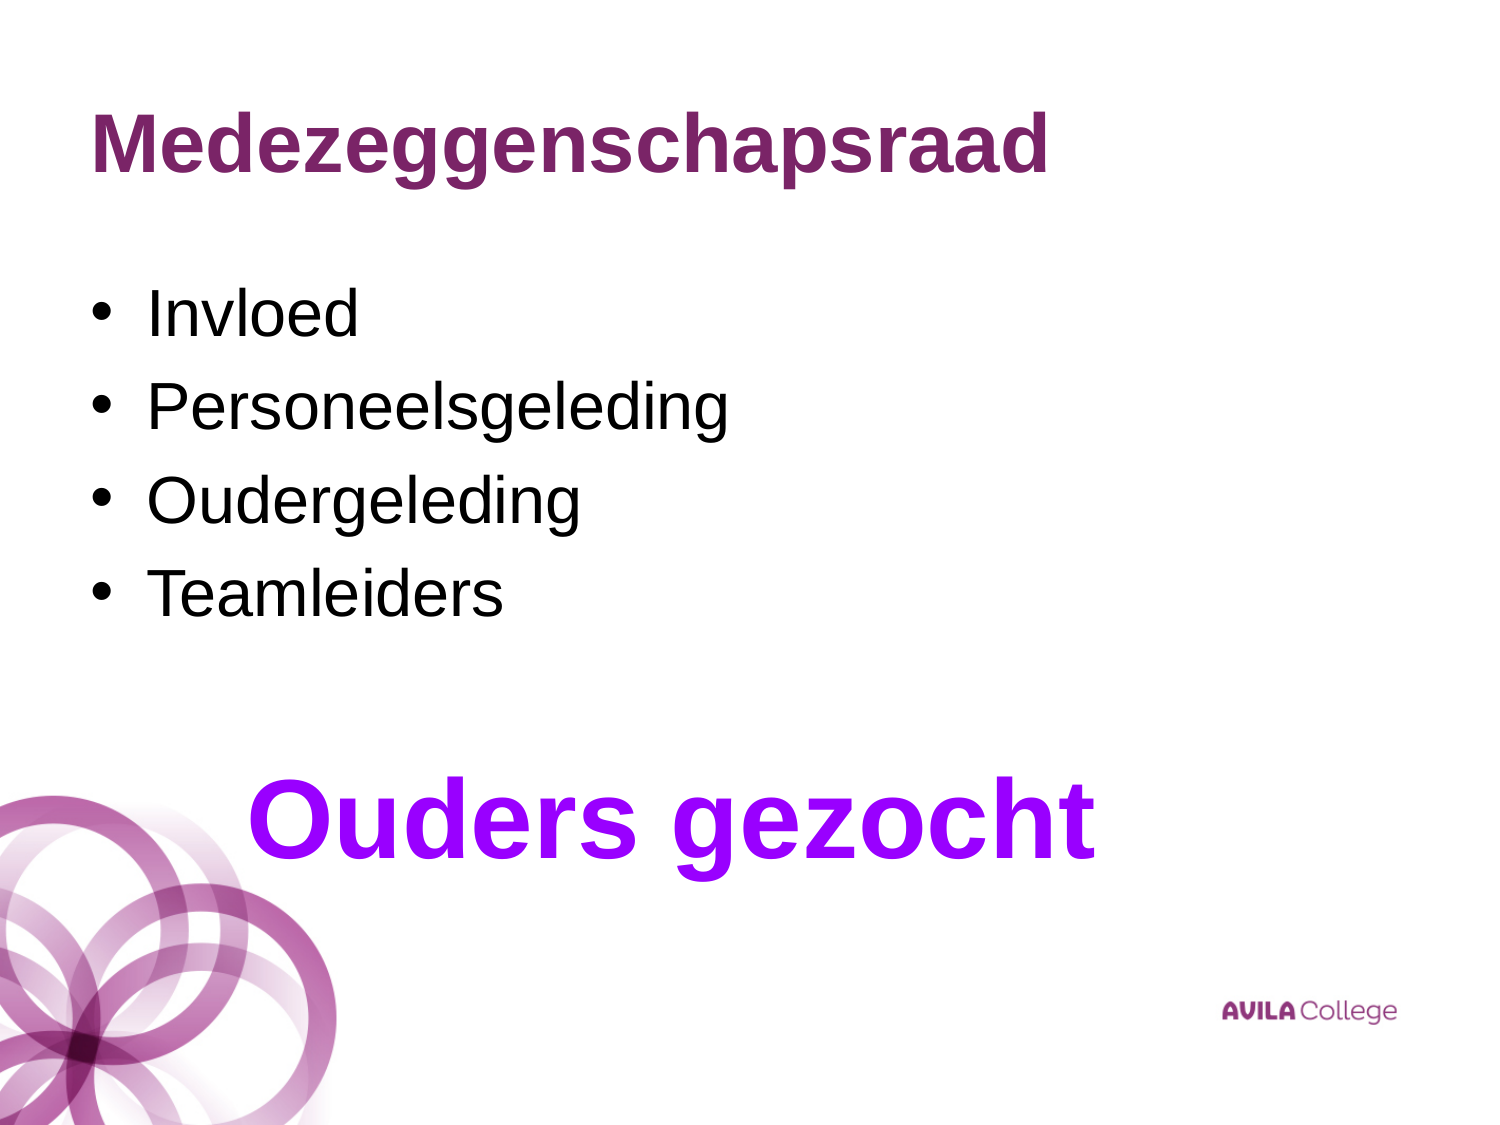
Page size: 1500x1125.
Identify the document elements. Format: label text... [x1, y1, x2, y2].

title Medezeggenschapsraad [75, 45, 1425, 233]
list Invloed Personeelsgeleding Oudergeleding Teamleiders Ouders gezocht [75, 262, 1425, 1005]
picture [0, 0, 1500, 1125]
